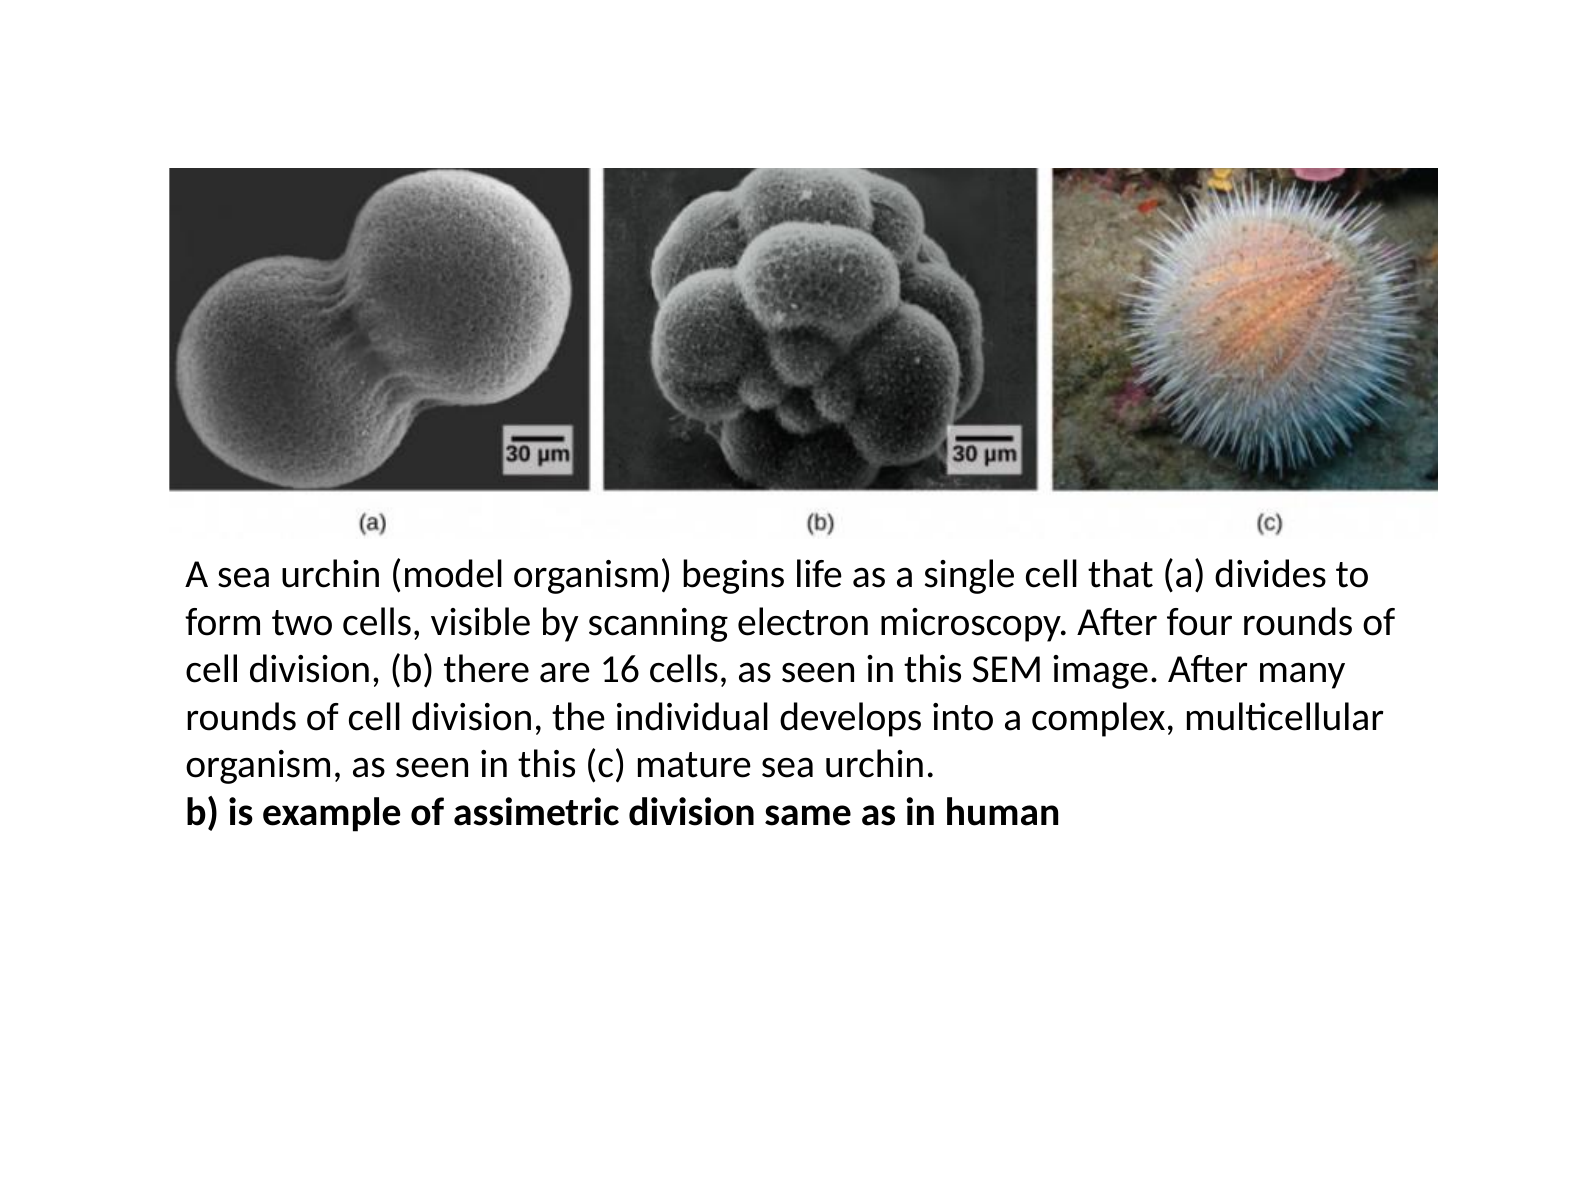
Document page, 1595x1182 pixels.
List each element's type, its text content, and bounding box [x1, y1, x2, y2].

picture [169, 168, 1439, 539]
text_box A sea urchin (model organism) begins life as a single cell that (a) divides to form two cells, visible by scanning electron microscopy. After four rounds of cell division, (b) there are 16 cells, as seen in this SEM image. After many rounds of cell division, the individual develops into a complex, multicellular organism, as seen in this (c) mature sea urchin. b) is example of assimetric division same as in human [169, 546, 1438, 841]
